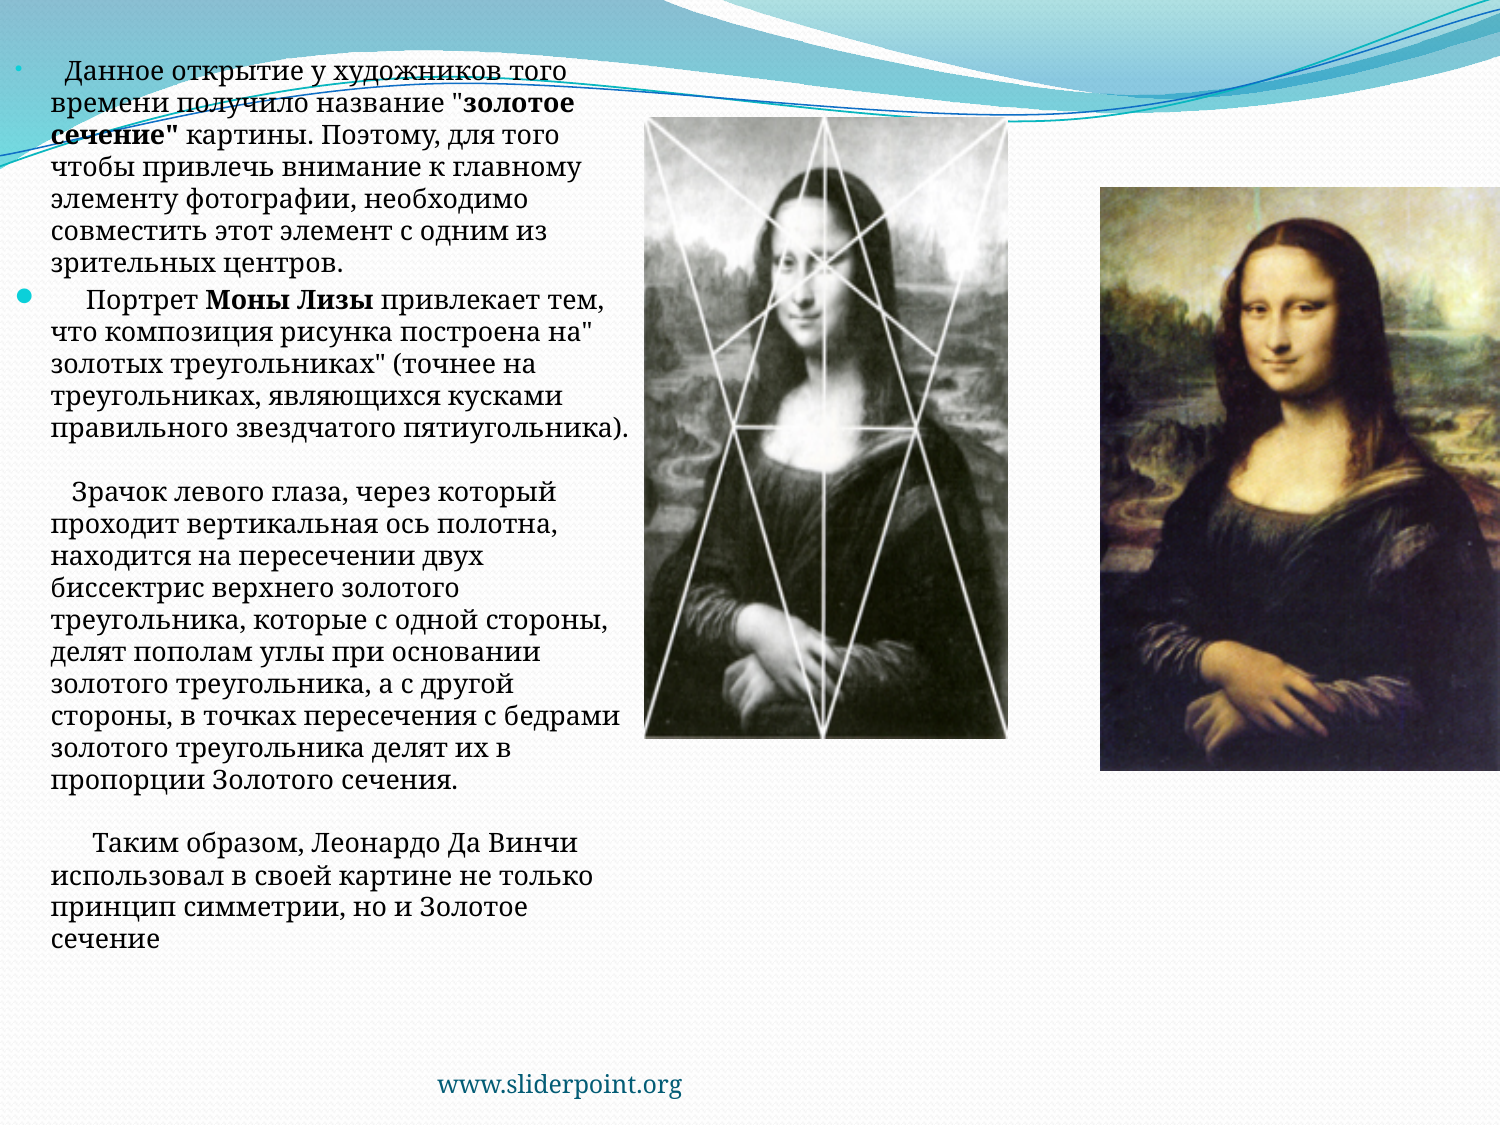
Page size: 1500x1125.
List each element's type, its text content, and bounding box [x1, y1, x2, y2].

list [1099, 187, 1500, 771]
list Данное открытие у художников того времени получило название "золотое сечение" картины. Поэтому, для того чтобы привлечь внимание к главному элементу фотографии, необходимо совместить этот элемент с одним из зрительных центров. Портрет Моны Лизы привлекает тем, что композиция рисунка построена на" золотых треугольниках" (точнее на треугольниках, являющихся кусками правильного звездчатого пятиугольника). Зрачок левого глаза, через который проходит вертикальная ось полотна, находится на пересечении двух биссектрис верхнего золотого треугольника, которые с одной стороны, делят пополам углы при основании золотого треугольника, а с другой стороны, в точках пересечения с бедрами золотого треугольника делят их в пропорции Золотого сечения. Таким образом, Леонардо Да Винчи использовал в своей картине не только принцип симметрии, но и Золотое сечение [0, 46, 657, 1005]
footer www.sliderpoint.org [437, 1042, 988, 1103]
picture [644, 116, 1008, 739]
